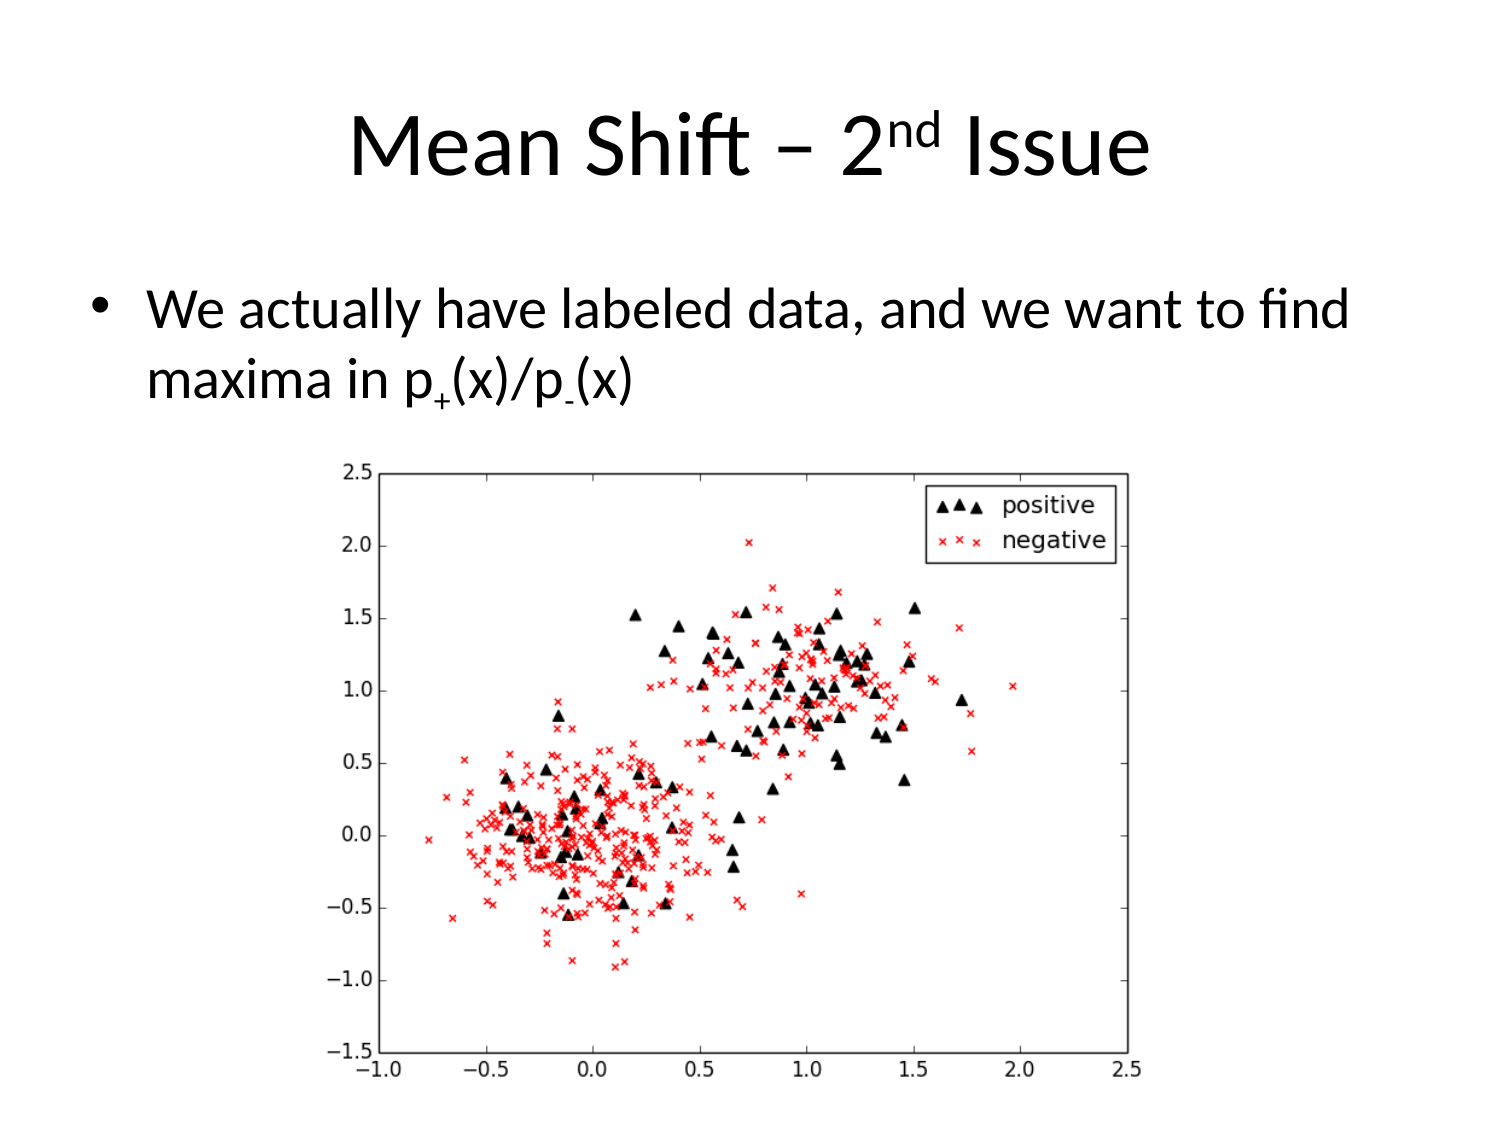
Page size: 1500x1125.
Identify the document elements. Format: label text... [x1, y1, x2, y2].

list We actually have labeled data, and we want to find maxima in p+(x)/p-(x) [75, 262, 1425, 1005]
picture [258, 401, 1224, 1125]
title Mean Shift – 2nd Issue [75, 45, 1425, 233]
